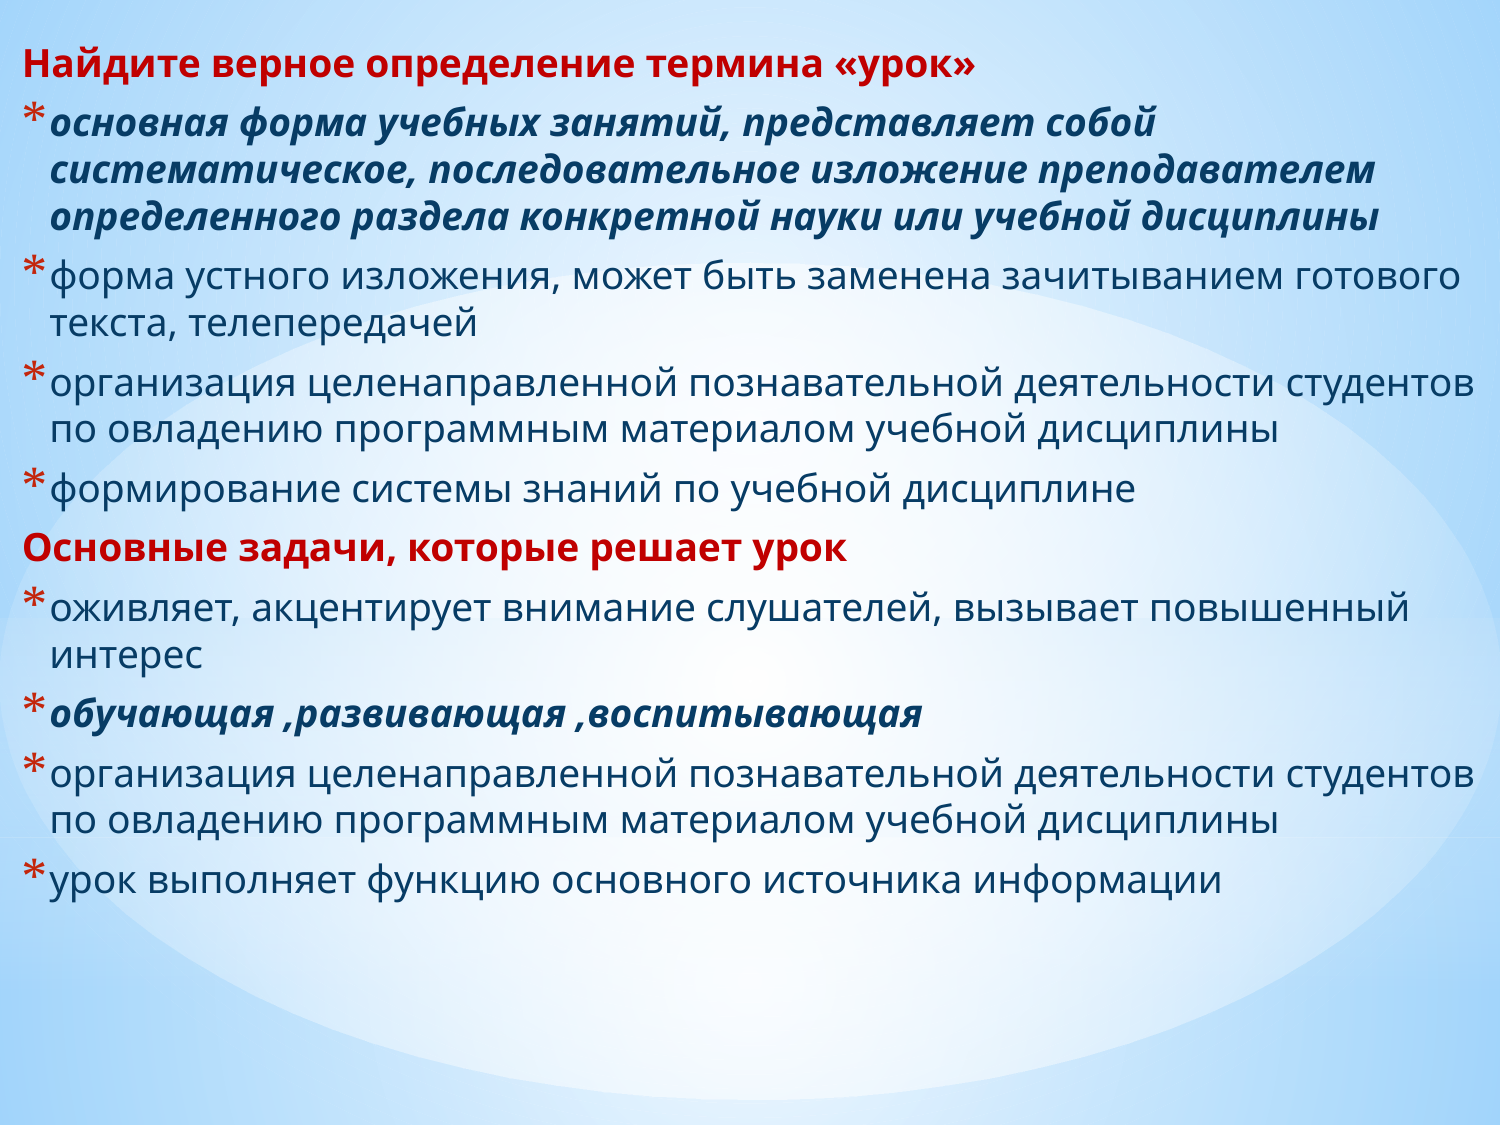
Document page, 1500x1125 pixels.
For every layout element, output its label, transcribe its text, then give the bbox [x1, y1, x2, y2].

list Найдите верное определение термина «урок» основная форма учебных занятий, представляет собой систематическое, последовательное изложение преподавателем определенного раздела конкретной науки или учебной дисциплины форма устного изложения, может быть заменена зачитыванием готового текста, телепередачей организация целенаправленной познавательной деятельности студентов по овладению программным материалом учебной дисциплины формирование системы знаний по учебной дисциплине Основные задачи, которые решает урок оживляет, акцентирует внимание слушателей, вызывает повышенный интерес обучающая ,развивающая ,воспитывающая организация целенаправленной познавательной деятельности студентов по овладению программным материалом учебной дисциплины урок выполняет функцию основного источника информации [0, 30, 1500, 1012]
